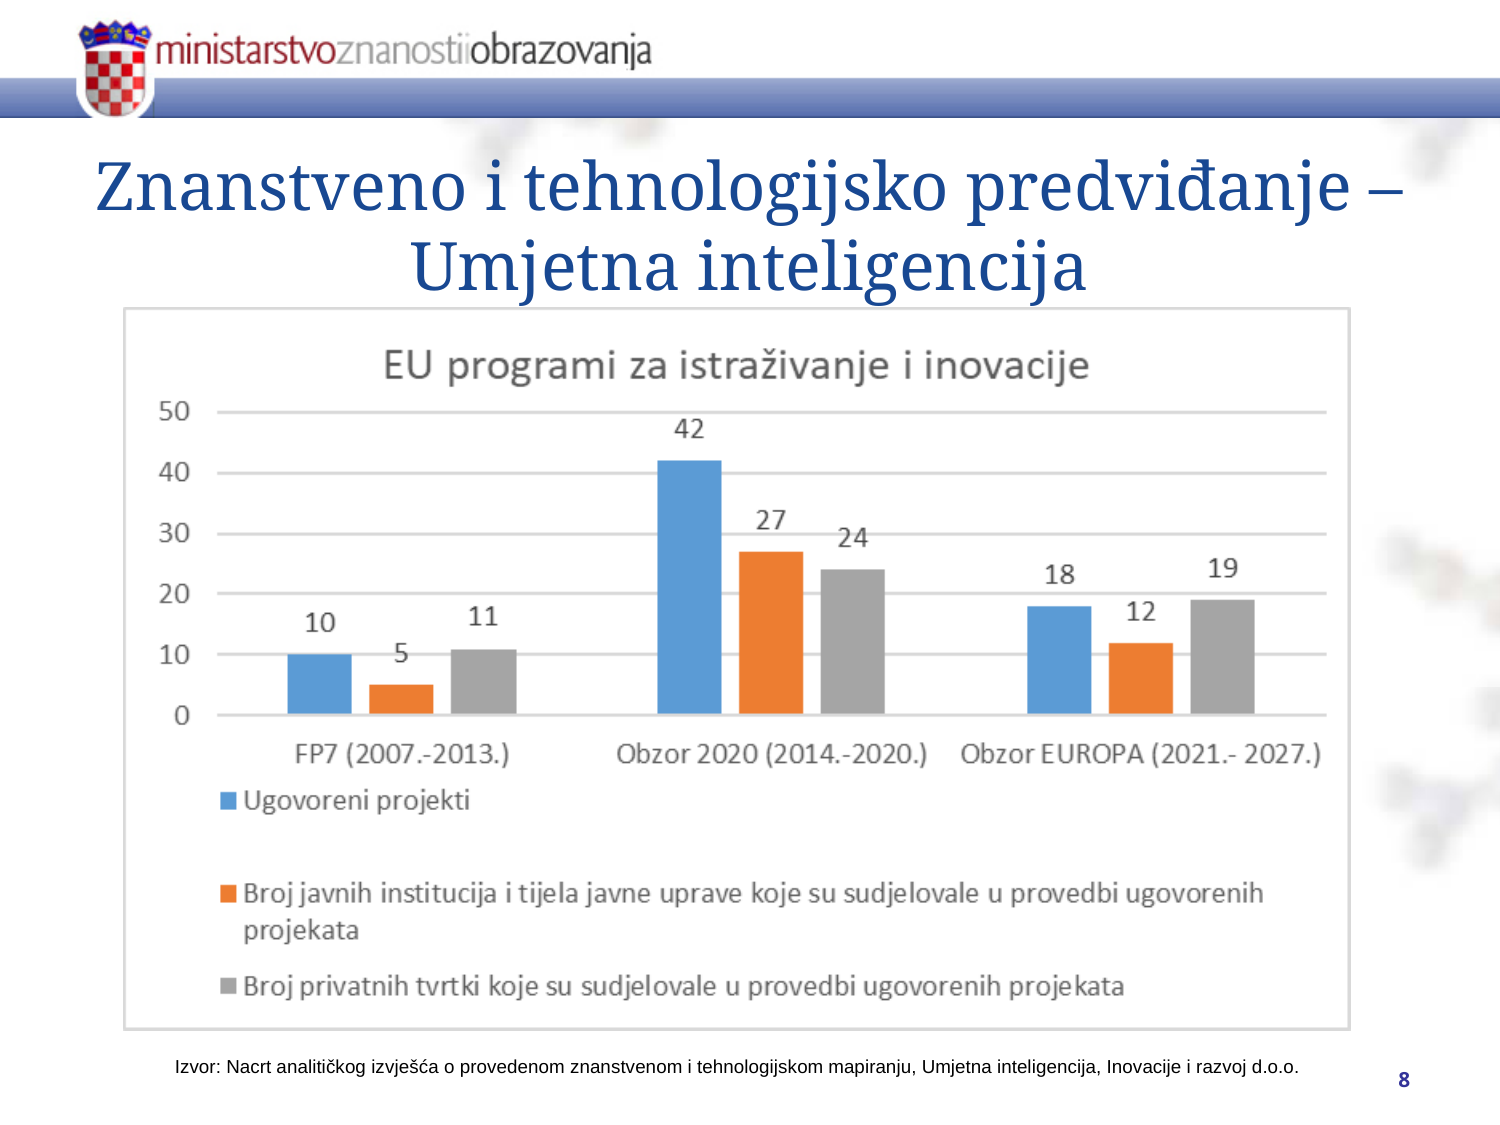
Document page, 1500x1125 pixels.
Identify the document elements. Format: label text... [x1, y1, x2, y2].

title Znanstveno i tehnologijsko predviđanje – Umjetna inteligencija [75, 135, 1425, 297]
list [122, 306, 1351, 1031]
picture [0, 0, 1500, 1125]
text_box Izvor: Nacrt analitičkog izvješća o provedenom znanstvenom i tehnologijskom mapiranju, Umjetna inteligencija, Inovacije i razvoj d.o.o. [121, 1037, 1352, 1105]
slide_number 8 [1352, 1059, 1425, 1103]
